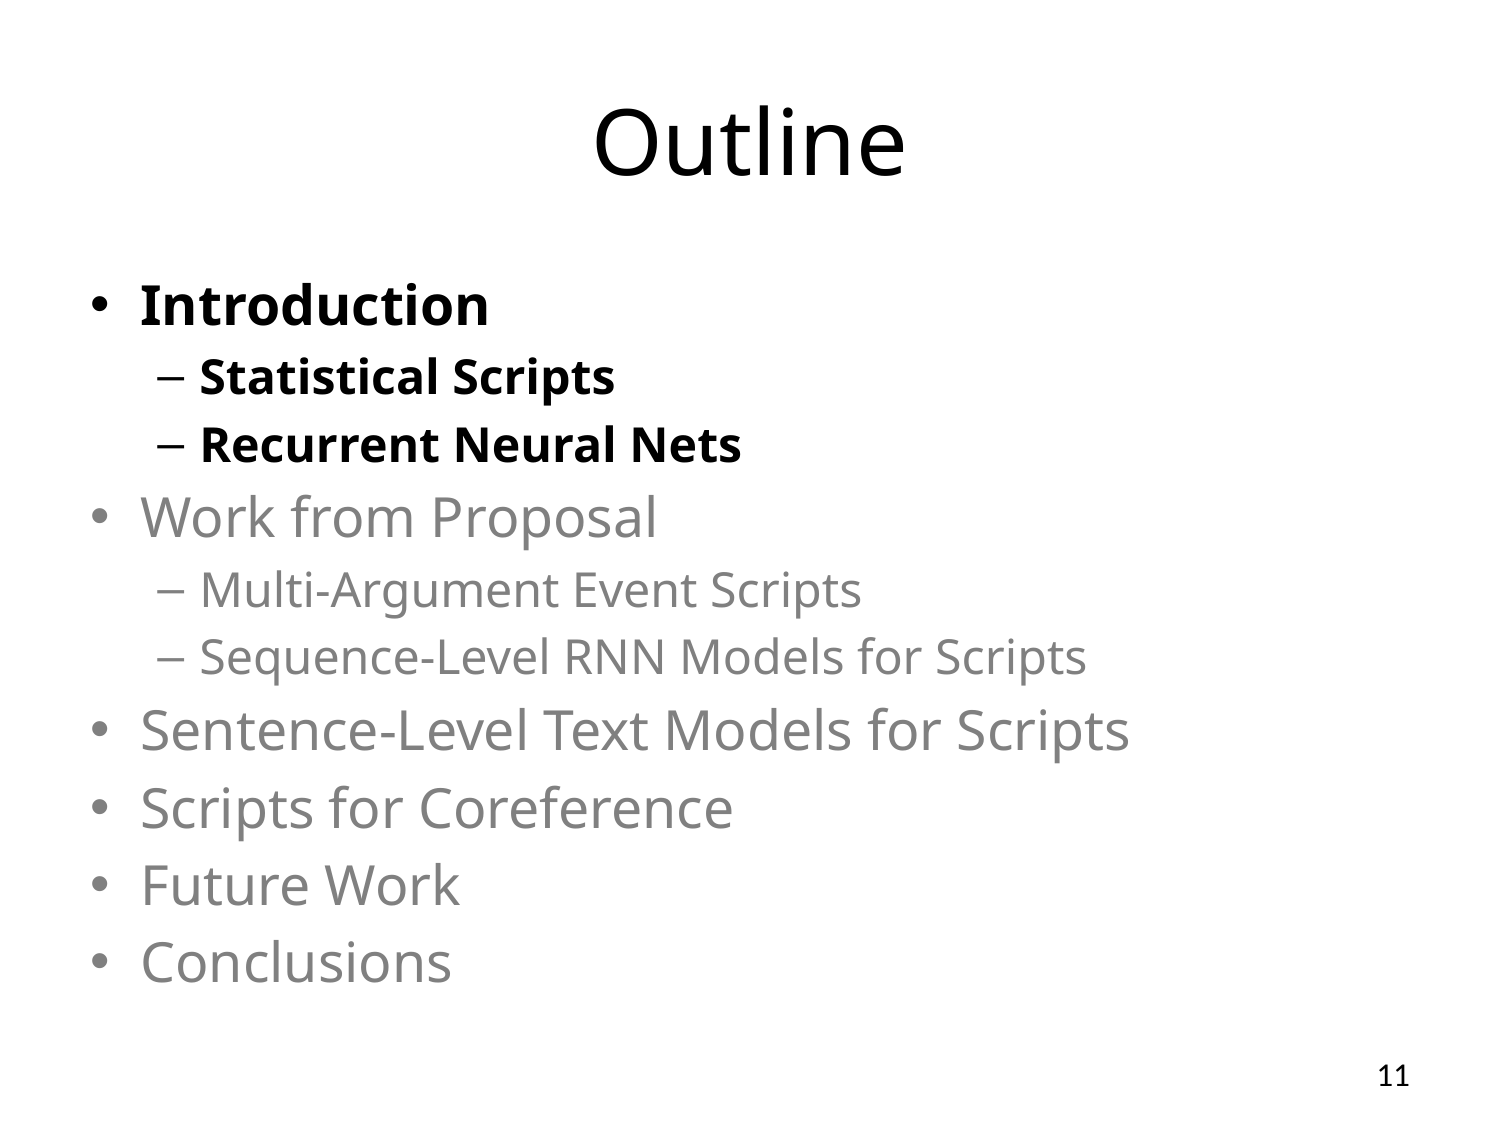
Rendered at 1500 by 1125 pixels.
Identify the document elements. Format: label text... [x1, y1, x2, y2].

slide_number 11 [1074, 1042, 1425, 1103]
title Outline [75, 45, 1425, 233]
list Introduction Statistical Scripts Recurrent Neural Nets Work from Proposal Multi-Argument Event Scripts Sequence-Level RNN Models for Scripts Sentence-Level Text Models for Scripts Scripts for Coreference Future Work Conclusions [75, 262, 1425, 1005]
